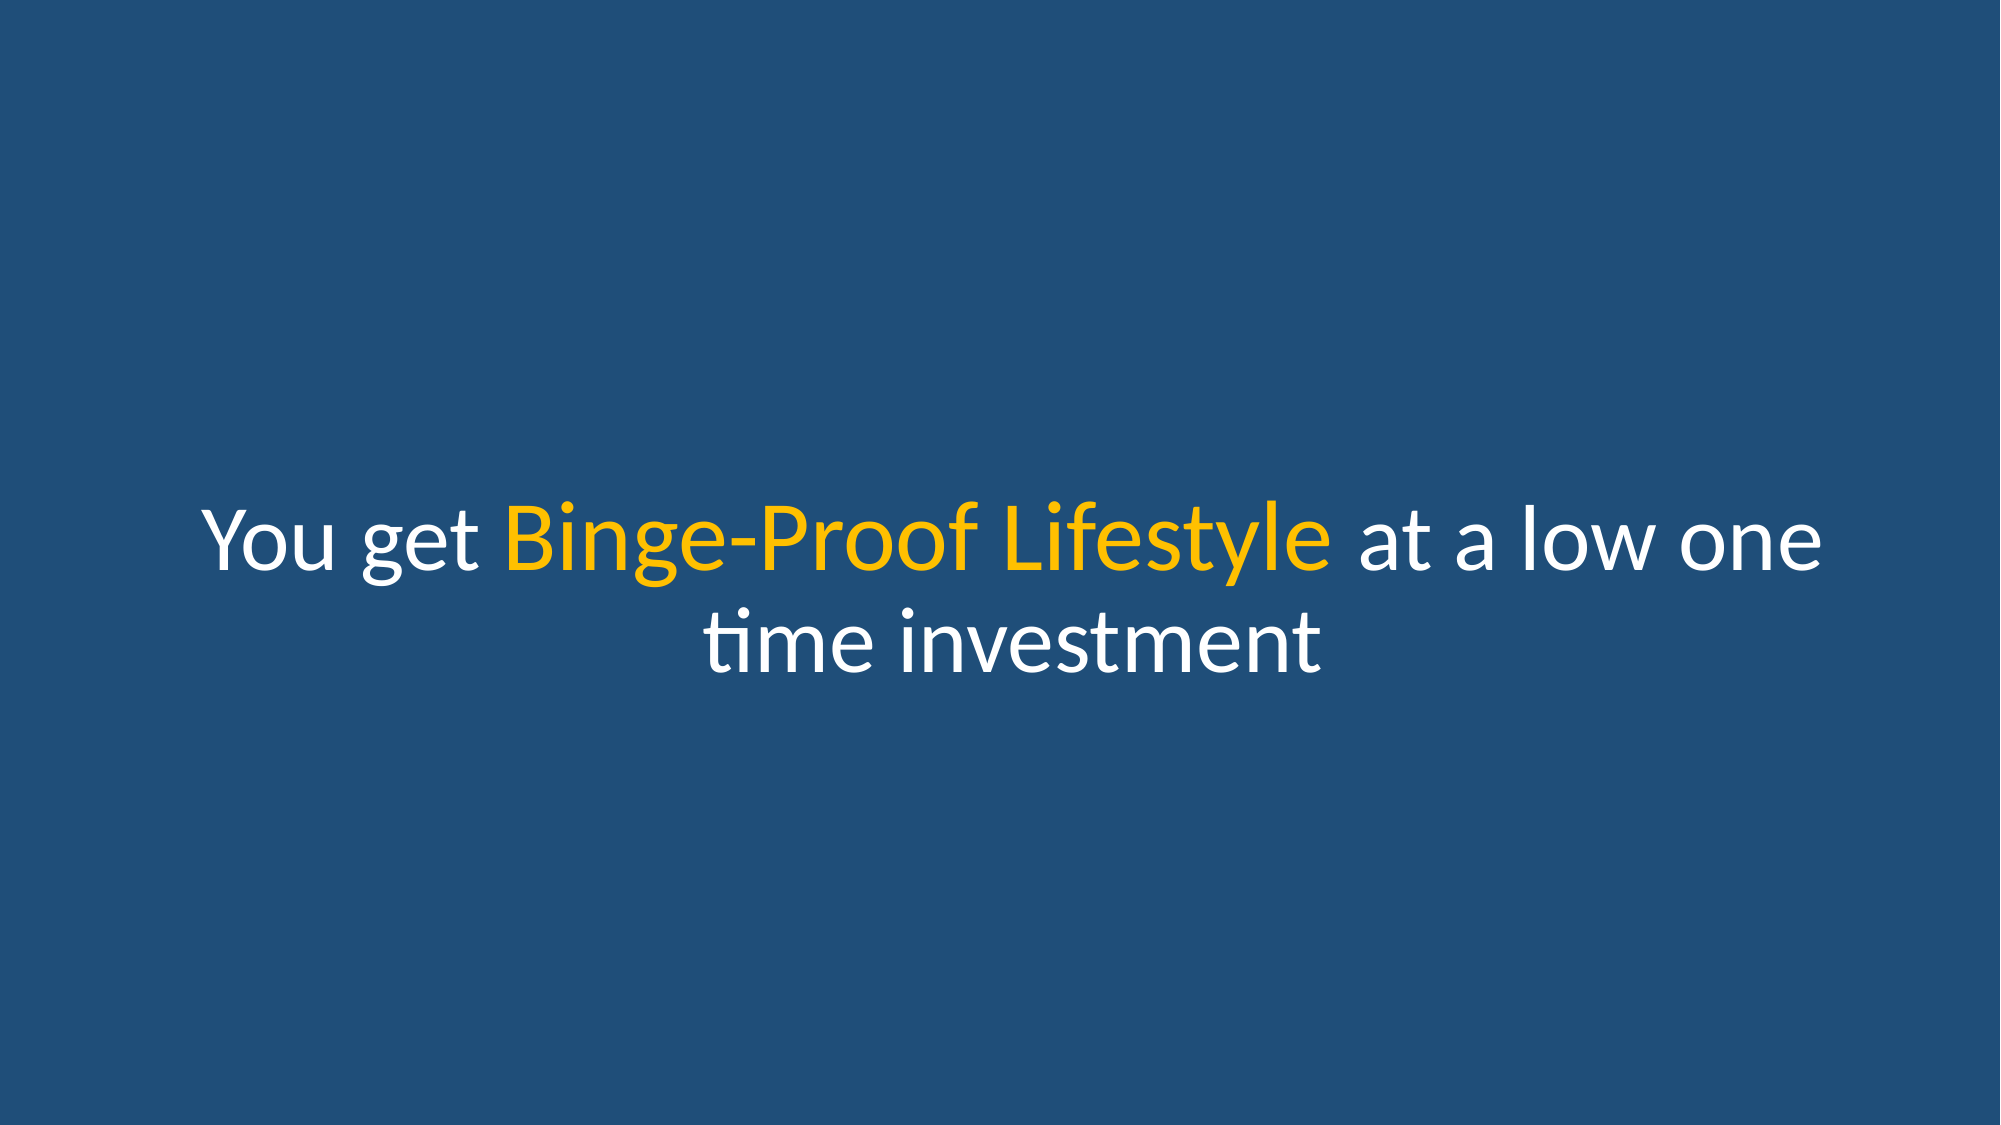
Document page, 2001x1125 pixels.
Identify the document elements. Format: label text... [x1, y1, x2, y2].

list You get Binge-Proof Lifestyle at a low one time investment [150, 476, 1876, 1086]
